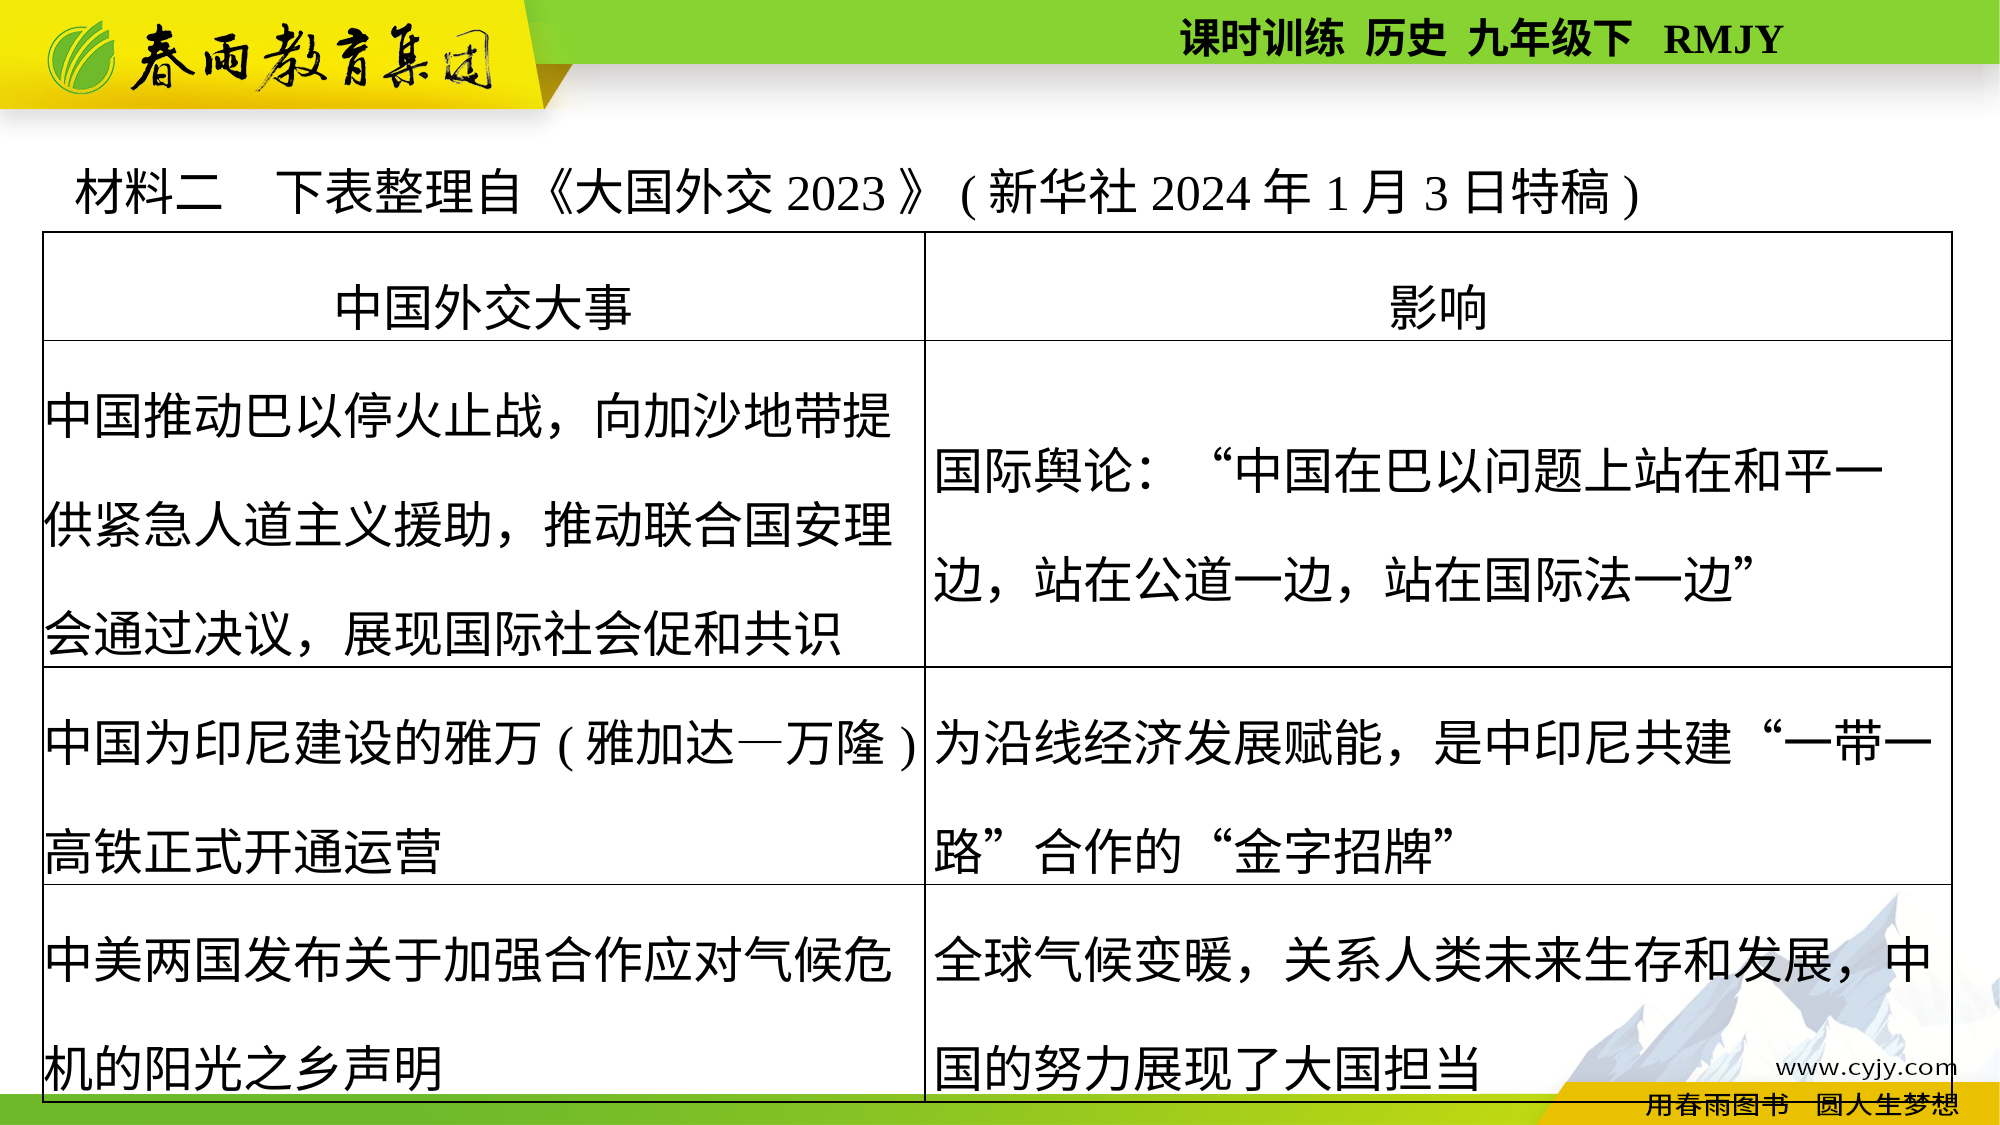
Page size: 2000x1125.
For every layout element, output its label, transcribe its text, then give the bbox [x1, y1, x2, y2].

table_cell 中国为印尼建设的雅万(雅加达—万隆)高铁正式开通运营 [44, 668, 924, 884]
table_cell 全球气候变暖，关系人类未来生存和发展，中国的努力展现了大国担当 [926, 885, 1951, 1101]
list 材料二 下表整理自《大国外交2023》(新华社2024年1月3日特稿) [59, 122, 1944, 217]
table_header 中国外交大事 [44, 233, 924, 340]
table_cell 中国推动巴以停火止战，向加沙地带提供紧急人道主义援助，推动联合国安理会通过决议，展现国际社会促和共识 [44, 341, 924, 666]
picture [0, 0, 2000, 1125]
table_cell 为沿线经济发展赋能，是中印尼共建“一带一路”合作的“金字招牌” [926, 668, 1951, 884]
table_cell 国际舆论：“中国在巴以问题上站在和平一边，站在公道一边，站在国际法一边” [926, 341, 1951, 666]
table_cell 中美两国发布关于加强合作应对气候危机的阳光之乡声明 [44, 885, 924, 1101]
table_header 影响 [926, 233, 1951, 340]
